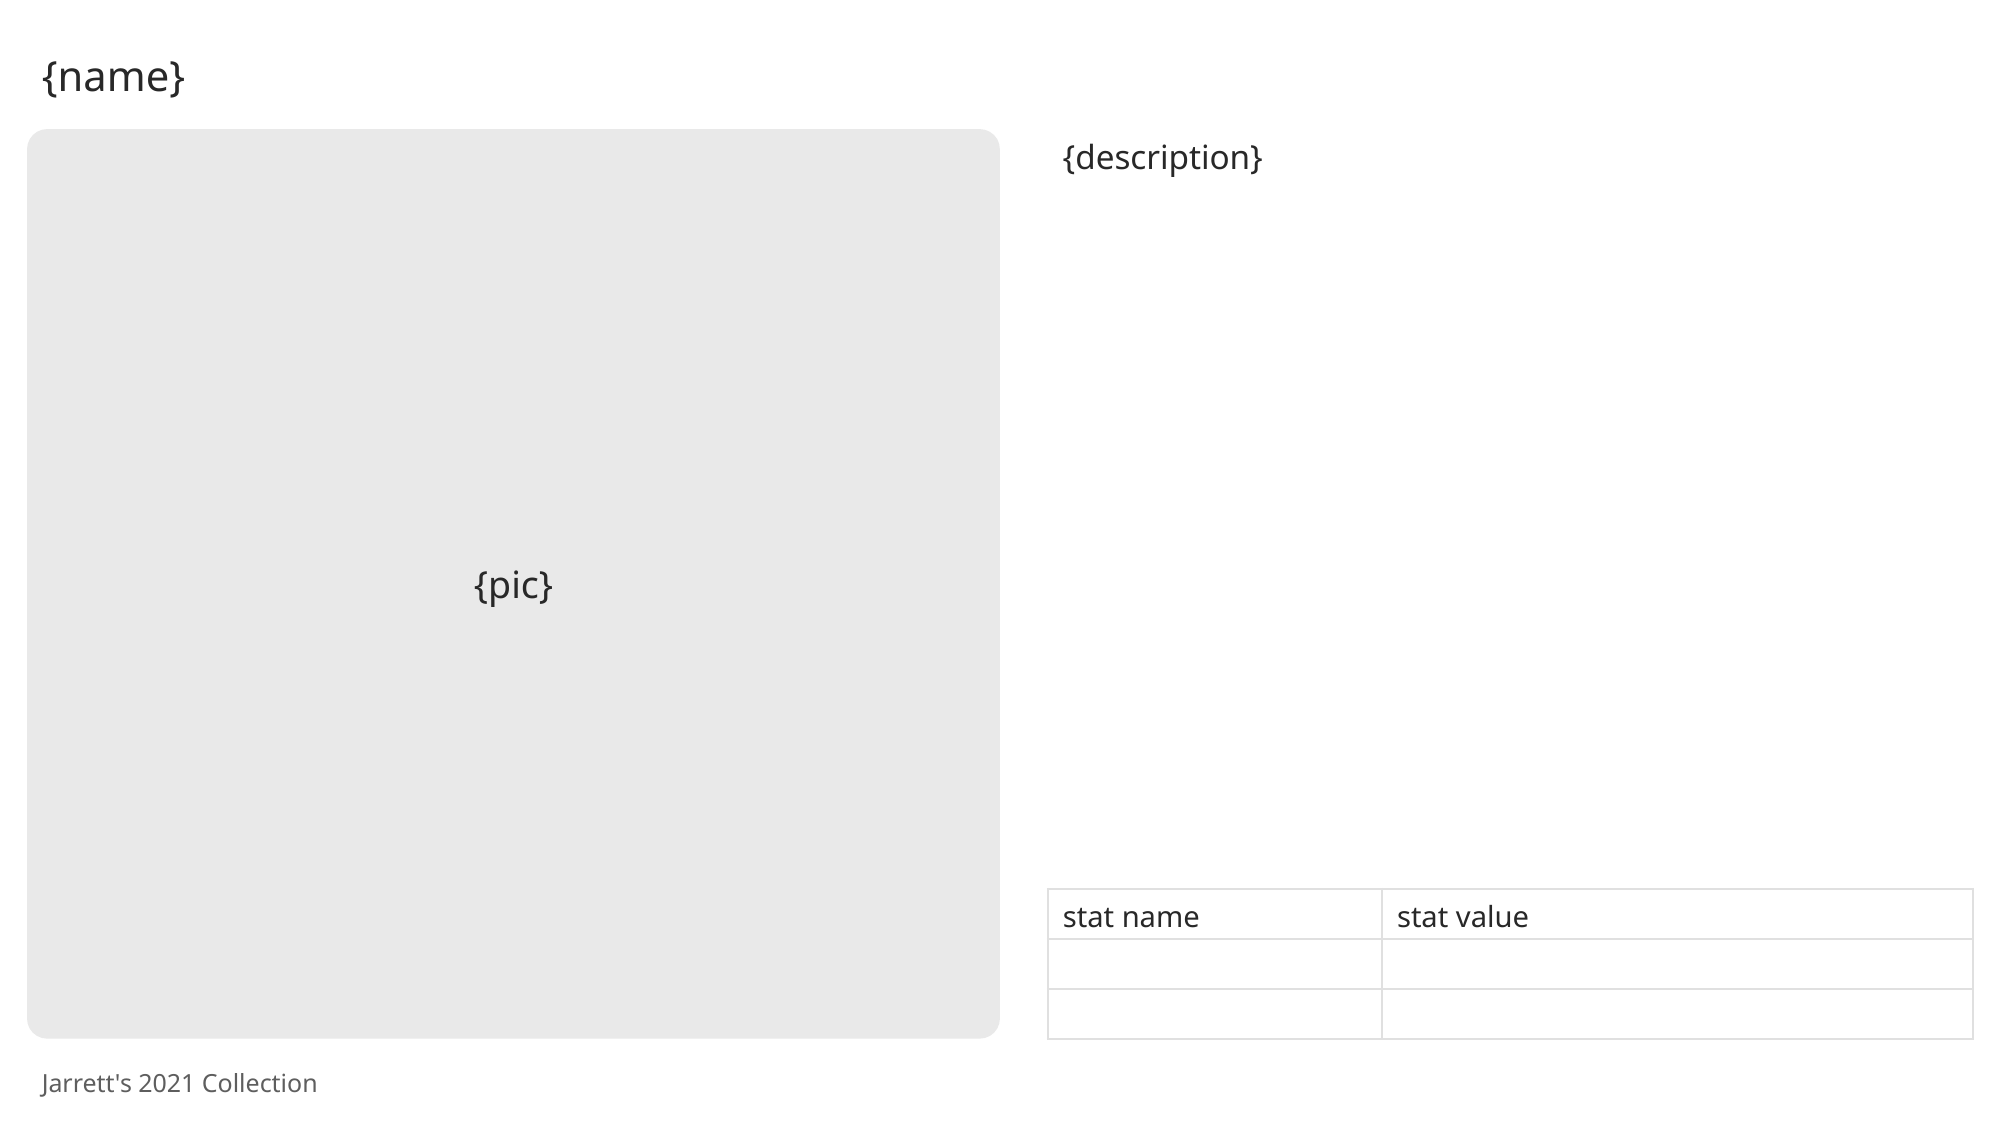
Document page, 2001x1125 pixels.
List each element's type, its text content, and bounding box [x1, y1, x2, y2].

table_cell [1383, 990, 1972, 1038]
text_box {pic} [25, 127, 1002, 1040]
text_box {name} [27, 42, 1000, 107]
table_cell [1049, 940, 1381, 988]
text_box Jarrett's 2021 Collection [27, 1060, 1000, 1105]
table_cell [1049, 990, 1381, 1038]
table_header stat value [1383, 890, 1972, 938]
text_box {description} [1047, 129, 1973, 431]
table_header stat name [1049, 890, 1381, 938]
table_cell [1383, 940, 1972, 988]
